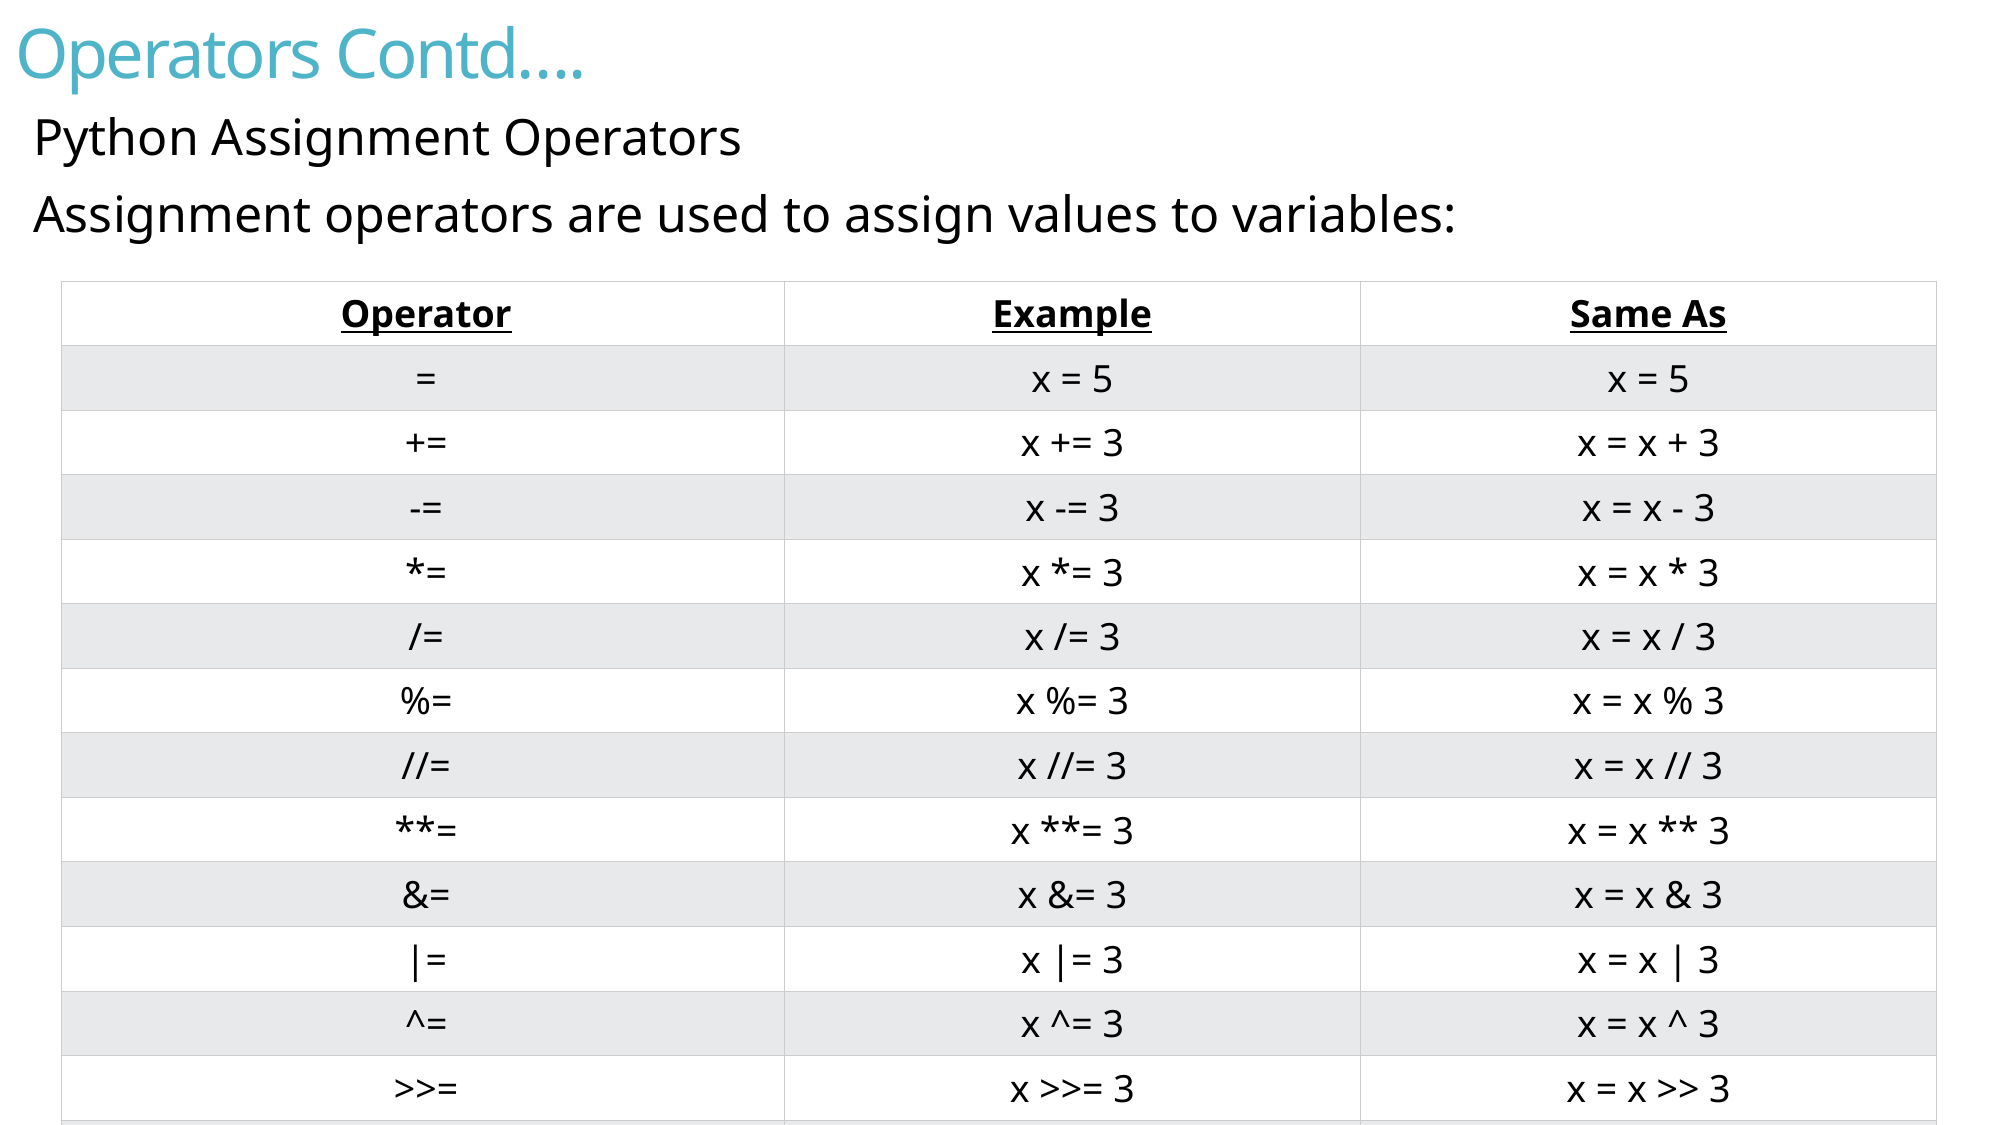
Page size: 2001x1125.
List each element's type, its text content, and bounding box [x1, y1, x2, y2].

table_cell &= [62, 862, 784, 926]
table_cell x = x % 3 [1361, 669, 1936, 732]
table_cell x = x ** 3 [1361, 798, 1936, 861]
table_cell //= [62, 733, 784, 797]
table_cell x += 3 [785, 411, 1360, 474]
table_cell x *= 3 [785, 540, 1360, 603]
table_cell x = x // 3 [1361, 733, 1936, 797]
table_cell x = x >> 3 [1361, 1056, 1936, 1120]
table_cell |= [62, 927, 784, 991]
table_cell x **= 3 [785, 798, 1360, 861]
table_cell x = x - 3 [1361, 475, 1936, 539]
table_cell **= [62, 798, 784, 861]
table_cell x >>= 3 [785, 1056, 1360, 1120]
table_cell x = x * 3 [1361, 540, 1936, 603]
table_cell %= [62, 669, 784, 732]
table_cell x %= 3 [785, 669, 1360, 732]
table_cell x /= 3 [785, 604, 1360, 668]
table_cell <<= [62, 1121, 784, 1125]
table_cell x <<= 3 [785, 1121, 1360, 1125]
table_cell /= [62, 604, 784, 668]
table_header Example [785, 282, 1360, 345]
table_header Same As [1361, 282, 1936, 345]
table_cell = [62, 346, 784, 410]
list Python Assignment Operators Assignment operators are used to assign values to variables: [3, 106, 1980, 1111]
table_cell x -= 3 [785, 475, 1360, 539]
table_cell x = 5 [1361, 346, 1936, 410]
table_header Operator [62, 282, 784, 345]
table_cell x = 5 [785, 346, 1360, 410]
table_cell x = x << 3 [1361, 1121, 1936, 1125]
table_cell >>= [62, 1056, 784, 1120]
table_cell x = x + 3 [1361, 411, 1936, 474]
table_cell *= [62, 540, 784, 603]
table_cell += [62, 411, 784, 474]
table_cell x |= 3 [785, 927, 1360, 991]
table_cell x = x | 3 [1361, 927, 1936, 991]
table_cell x = x / 3 [1361, 604, 1936, 668]
table_cell x = x & 3 [1361, 862, 1936, 926]
table_cell x &= 3 [785, 862, 1360, 926]
table_cell -= [62, 475, 784, 539]
table_cell x = x ^ 3 [1361, 992, 1936, 1055]
title Operators Contd…. [0, 14, 1768, 101]
table_cell x ^= 3 [785, 992, 1360, 1055]
table_cell ^= [62, 992, 784, 1055]
table_cell x //= 3 [785, 733, 1360, 797]
